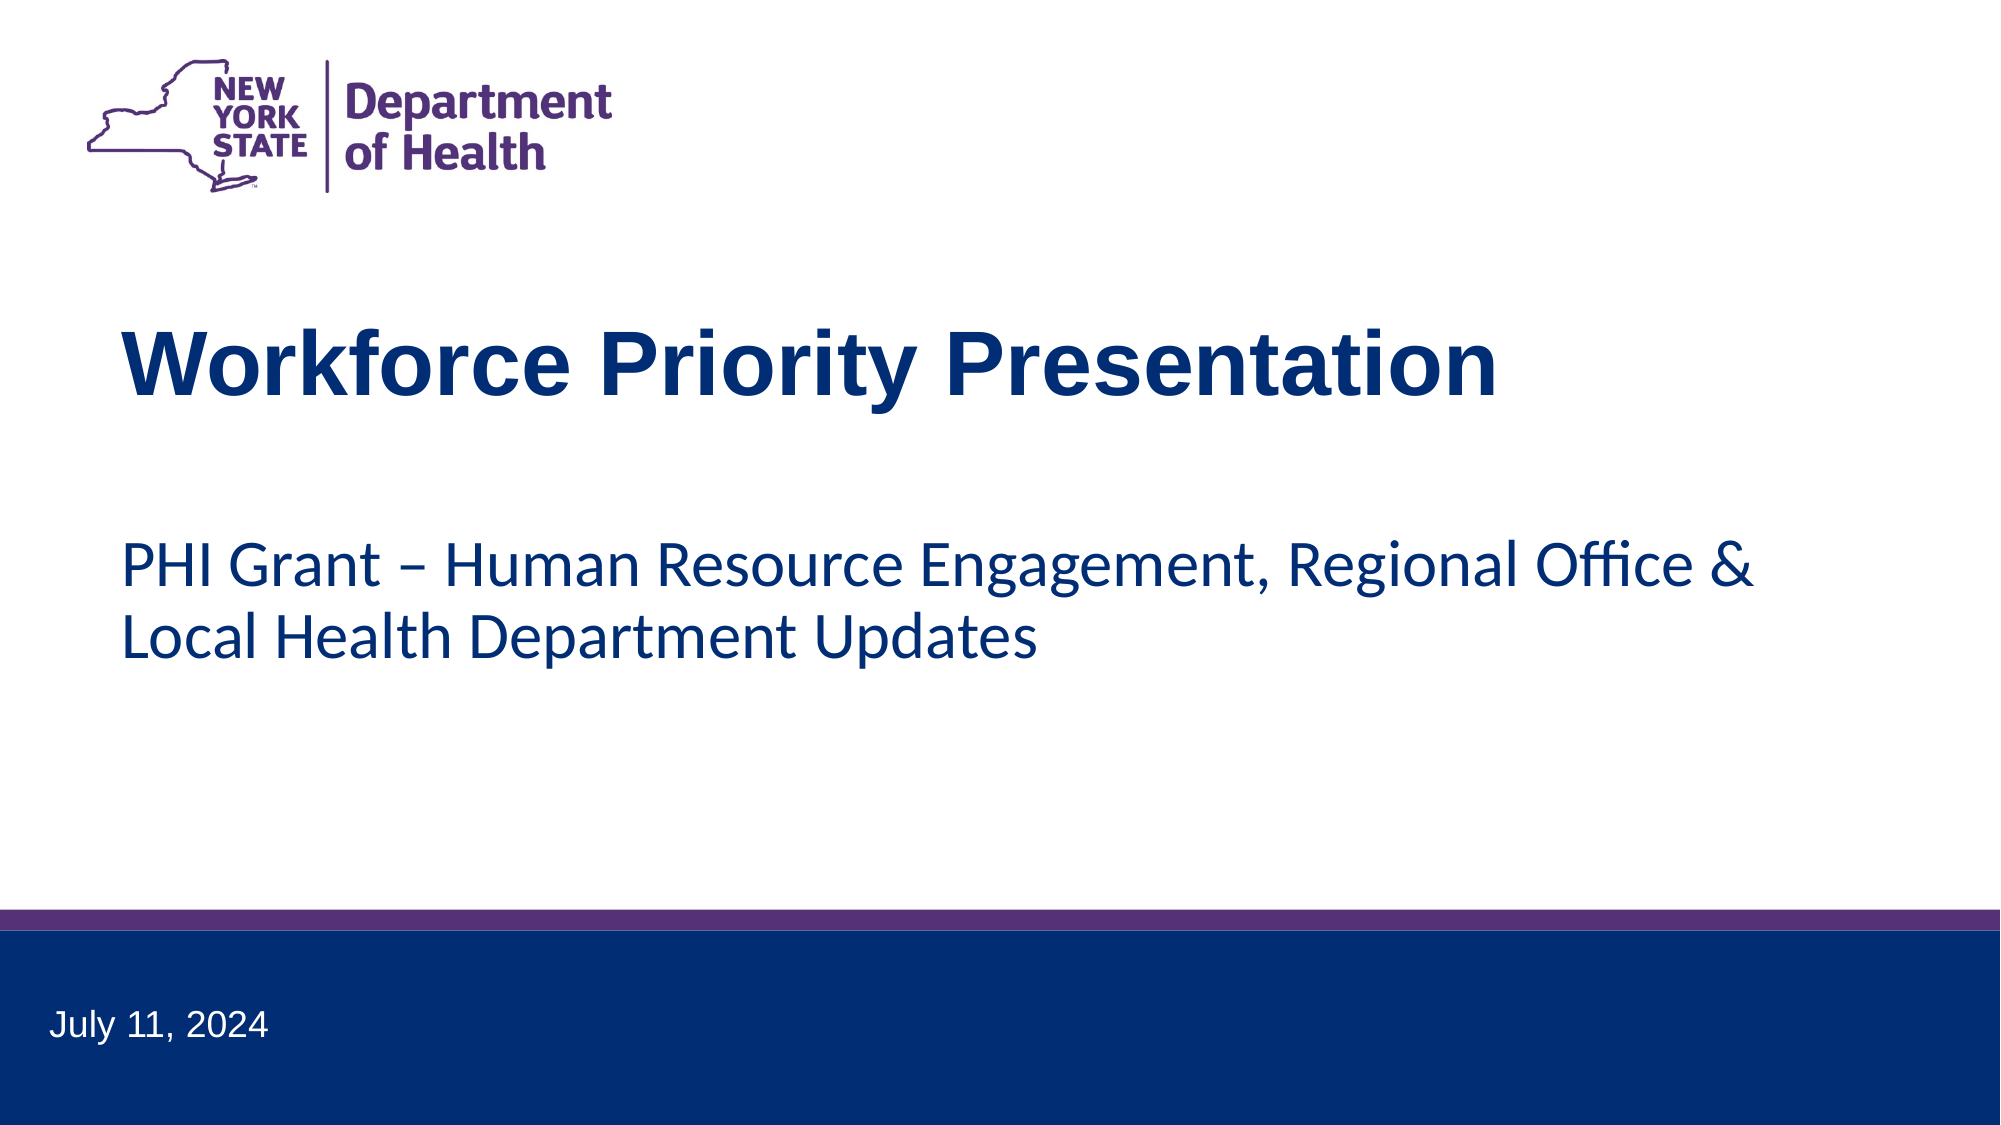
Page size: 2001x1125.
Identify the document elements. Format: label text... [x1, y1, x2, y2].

list Workforce Priority Presentation PHI Grant – Human Resource Engagement, Regional Office & Local Health Department Updates [106, 308, 1874, 619]
list July 11, 2024 [34, 998, 375, 1067]
picture [87, 59, 612, 193]
